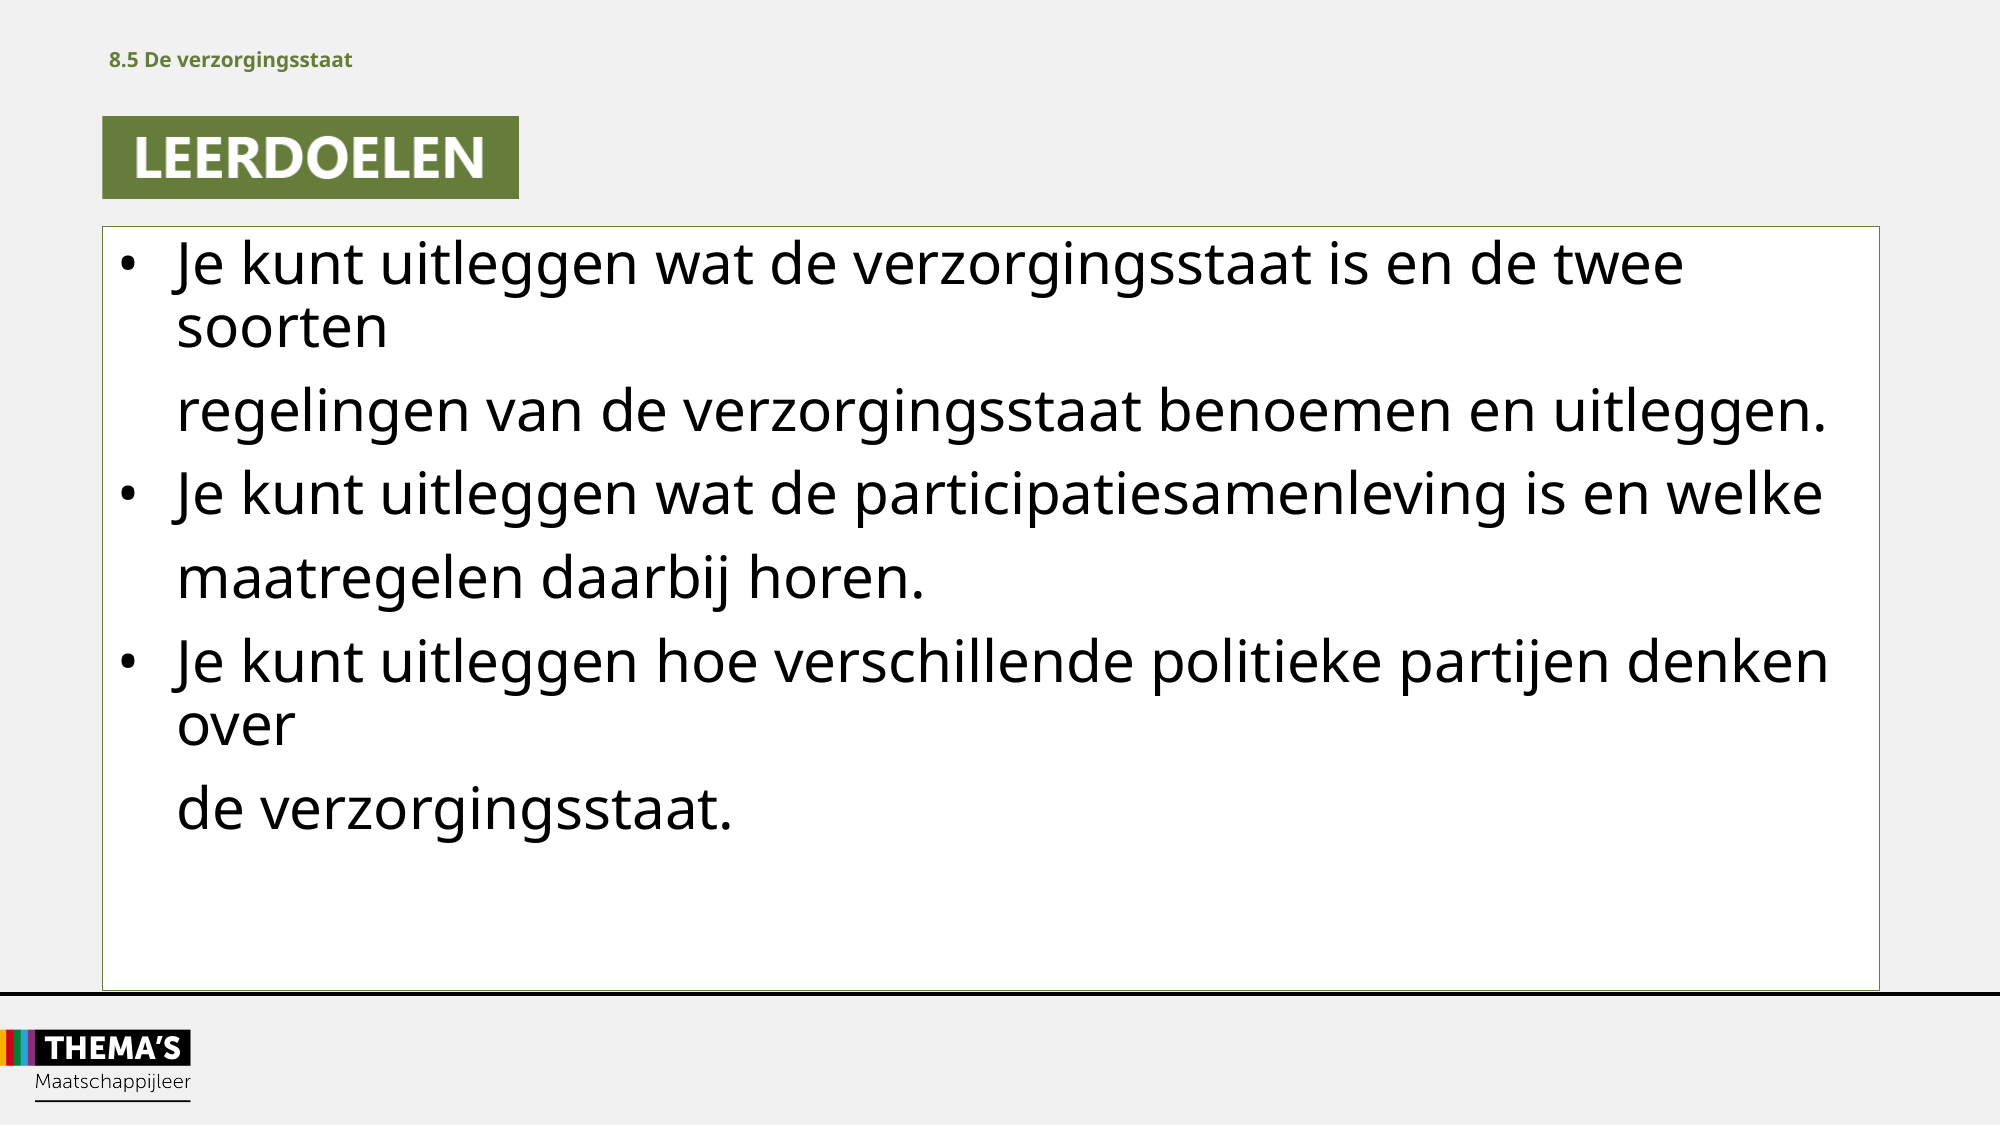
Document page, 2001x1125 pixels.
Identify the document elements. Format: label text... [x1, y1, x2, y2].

list • Je kunt uitleggen wat de verzorgingsstaat is en de twee soorten regelingen van de verzorgingsstaat benoemen en uitleggen. • Je kunt uitleggen wat de participatiesamenleving is en welke maatregelen daarbij horen. • Je kunt uitleggen hoe verschillende politieke partijen denken over de verzorgingsstaat. [102, 226, 1880, 991]
picture [0, 993, 203, 1125]
list 8.5 De verzorgingsstaat [94, 33, 941, 88]
